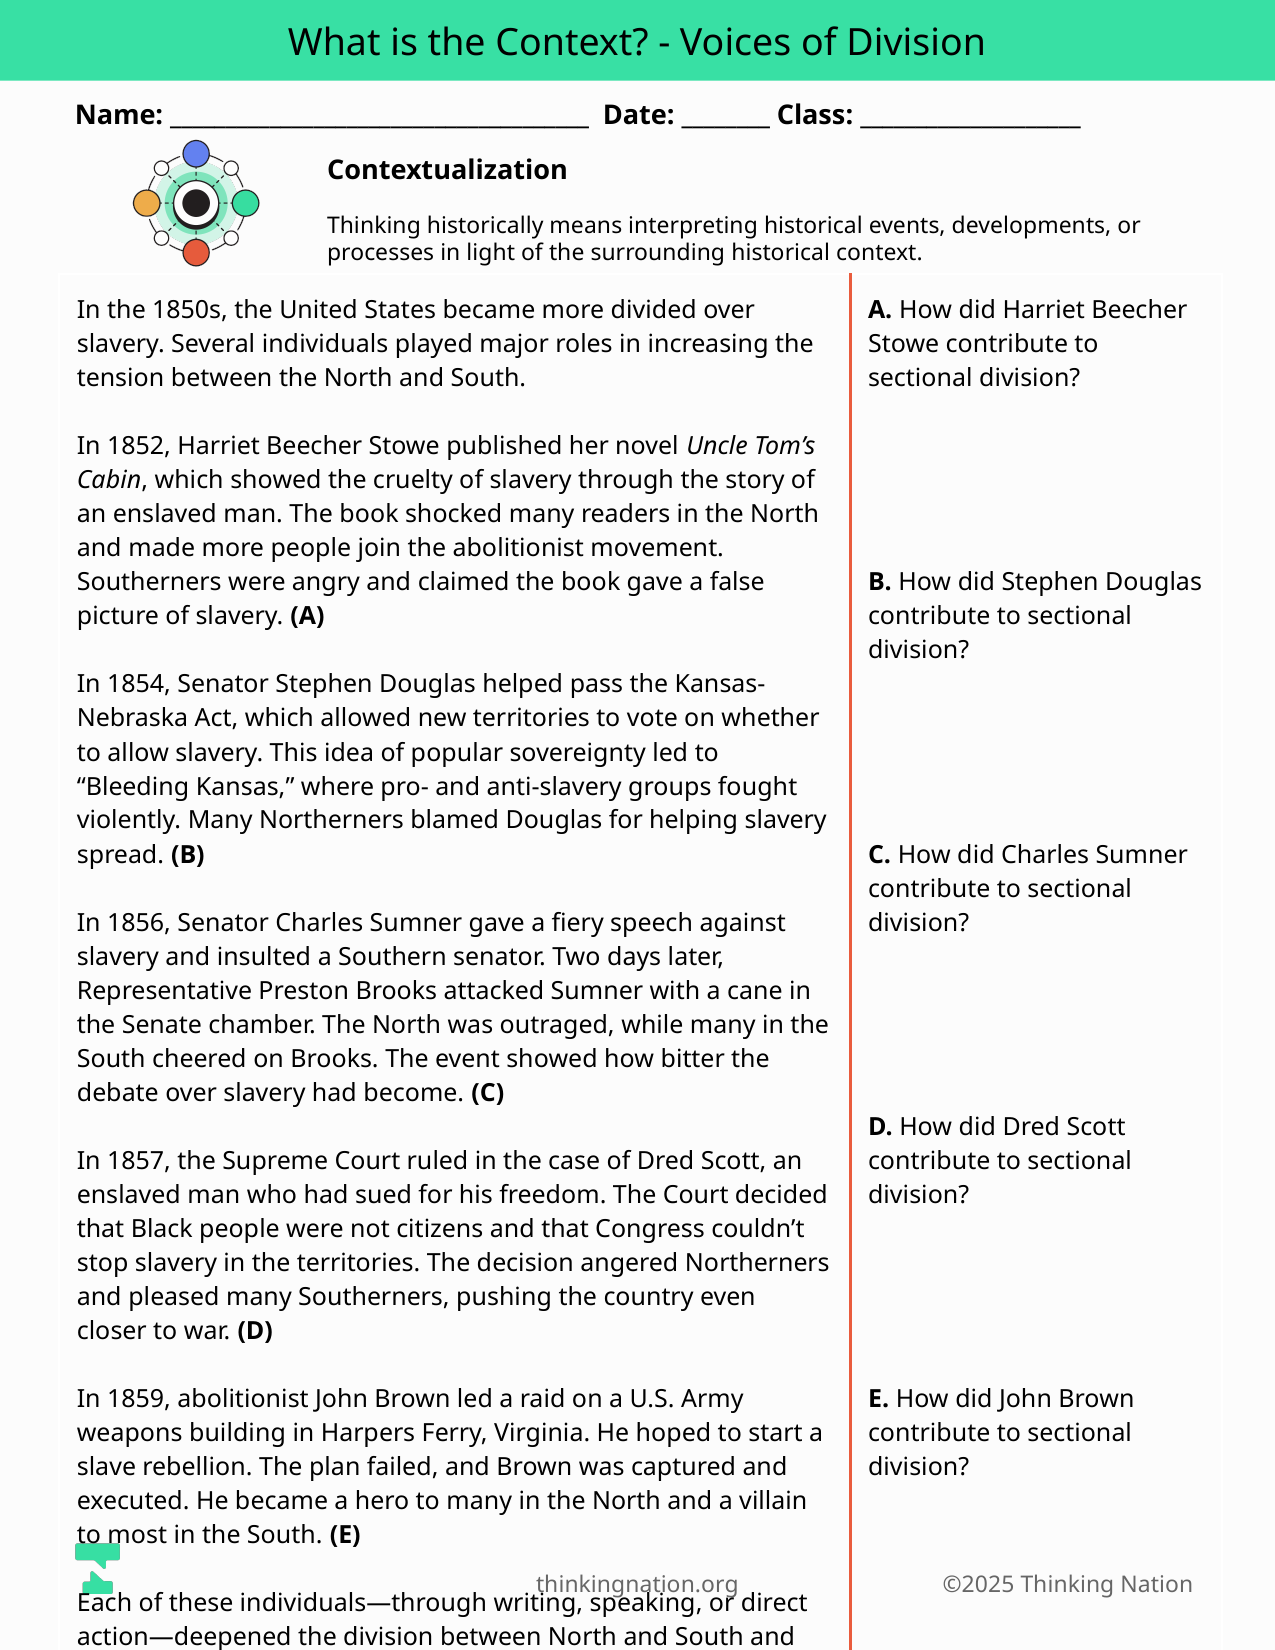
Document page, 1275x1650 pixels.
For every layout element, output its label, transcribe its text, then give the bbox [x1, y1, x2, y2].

picture [62, 1533, 133, 1604]
text_box Contextualization Thinking historically means interpreting historical events, developments, or processes in light of the surrounding historical context. [308, 144, 1201, 262]
table_header In the 1850s, the United States became more divided over slavery. Several individuals played major roles in increasing the tension between the North and South. In 1852, Harriet Beecher Stowe published her novel Uncle Tom’s Cabin, which showed the cruelty of slavery through the story of an enslaved man. The book shocked many readers in the North and made more people join the abolitionist movement. Southerners were angry and claimed the book gave a false picture of slavery. (A) In 1854, Senator Stephen Douglas helped pass the Kansas-Nebraska Act, which allowed new territories to vote on whether to allow slavery. This idea of popular sovereignty led to “Bleeding Kansas,” where pro- and anti-slavery groups fought violently. Many Northerners blamed Douglas for helping slavery spread. (B) In 1856, Senator Charles Sumner gave a fiery speech against slavery and insulted a Southern senator. Two days later, Representative Preston Brooks attacked Sumner with a cane in the Senate chamber. The North was outraged, while many in the South cheered on Brooks. The event showed how bitter the debate over slavery had become. (C) In 1857, the Supreme Court ruled in the case of Dred Scott, an enslaved man who had sued for his freedom. The Court decided that Black people were not citizens and that Congress couldn’t stop slavery in the territories. The decision angered Northerners and pleased many Southerners, pushing the country even closer to war. (D) In 1859, abolitionist John Brown led a raid on a U.S. Army weapons building in Harpers Ferry, Virginia. He hoped to start a slave rebellion. The plan failed, and Brown was captured and executed. He became a hero to many in the North and a villain to most in the South. (E) Each of these individuals—through writing, speaking, or direct action—deepened the division between North and South and helped lead the country toward the Civil War. [60, 275, 849, 1650]
text_box What is the Context? - Voices of Division [0, 0, 1275, 81]
text_box Name: ______________________________________ Date: ________ Class: ____________________ [58, 81, 1275, 144]
table_header A. How did Harriet Beecher Stowe contribute to sectional division? B. How did Stephen Douglas contribute to sectional division? C. How did Charles Sumner contribute to sectional division? D. How did Dred Scott contribute to sectional division? E. How did John Brown contribute to sectional division? [852, 275, 1221, 1650]
picture [113, 120, 279, 286]
